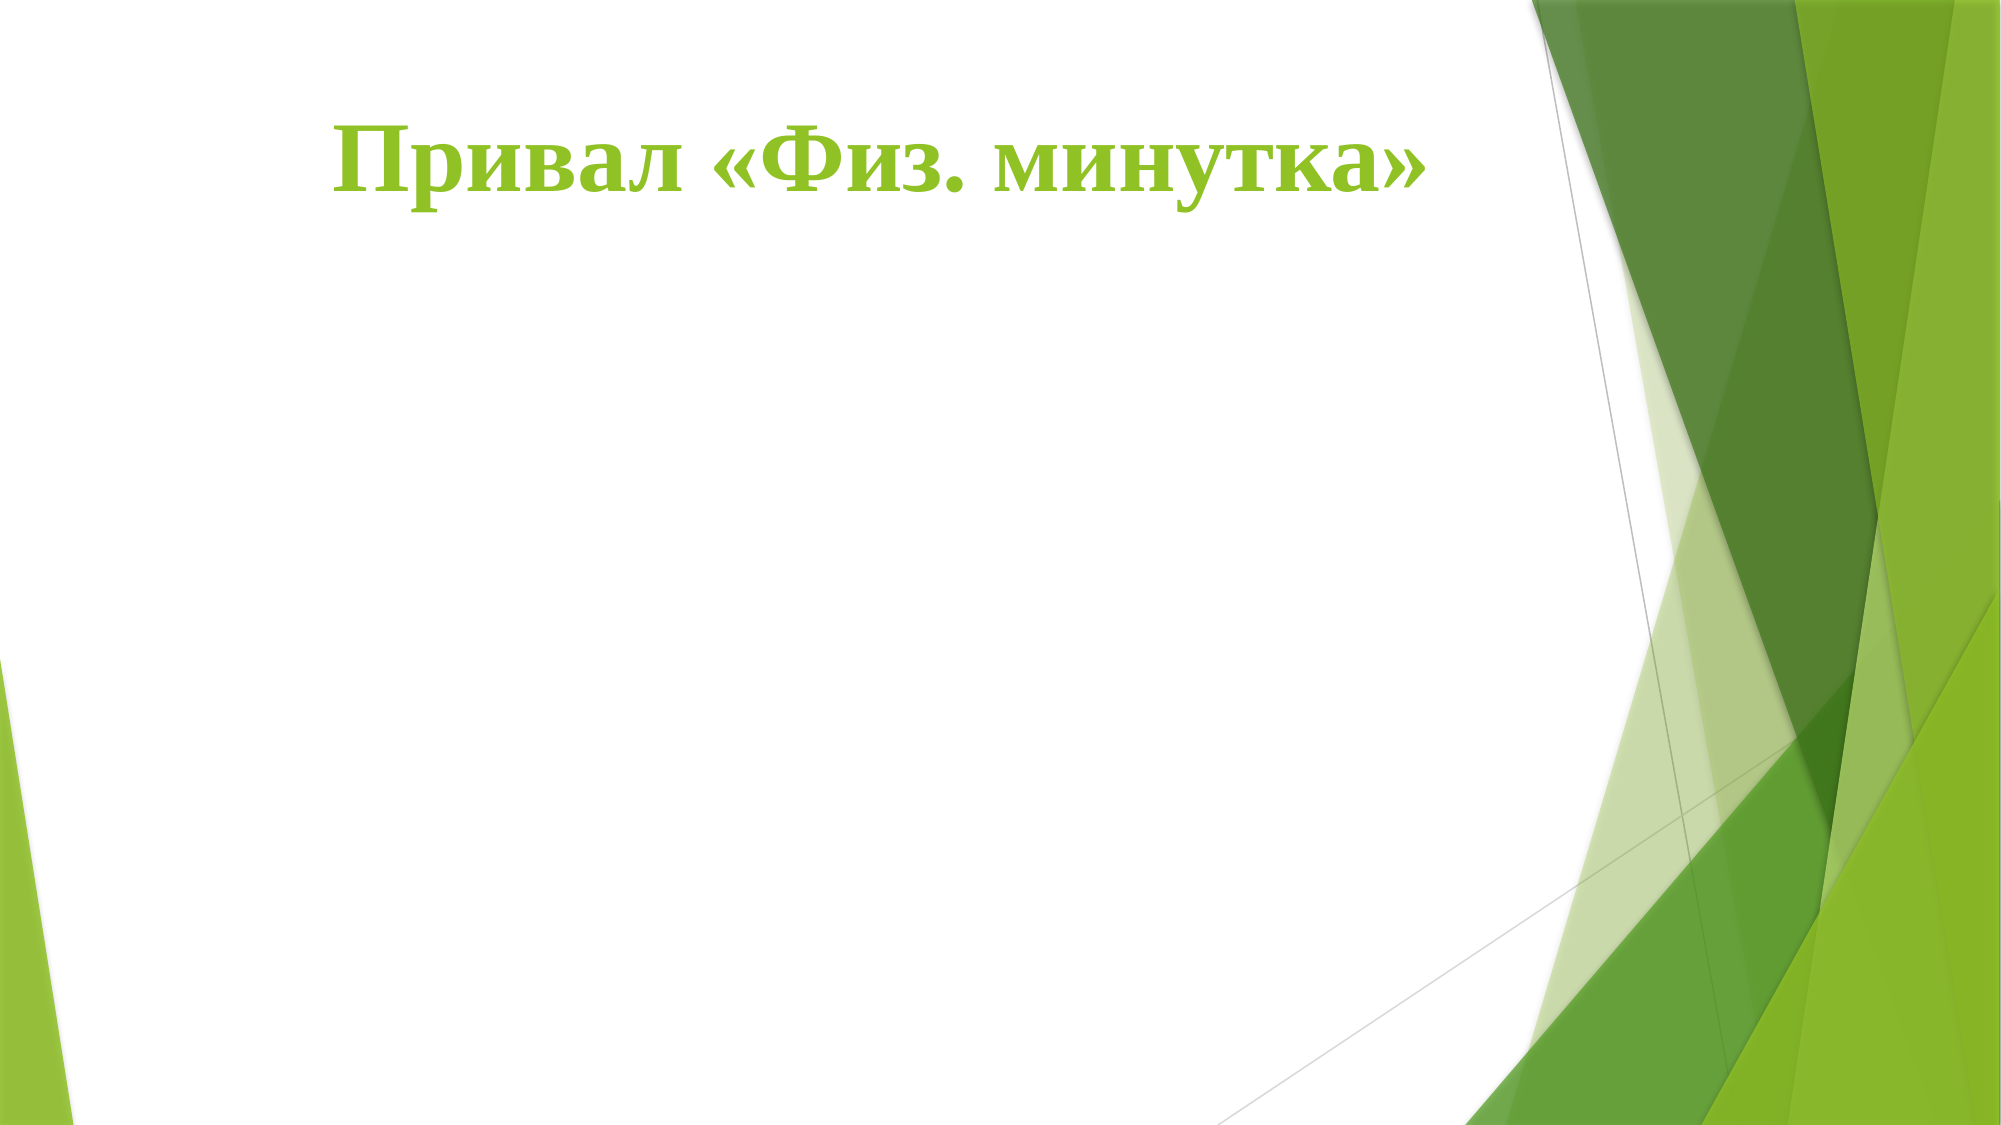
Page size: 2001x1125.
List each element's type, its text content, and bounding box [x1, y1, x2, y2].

text_box Привал «Физ. минутка» [318, 84, 1469, 219]
